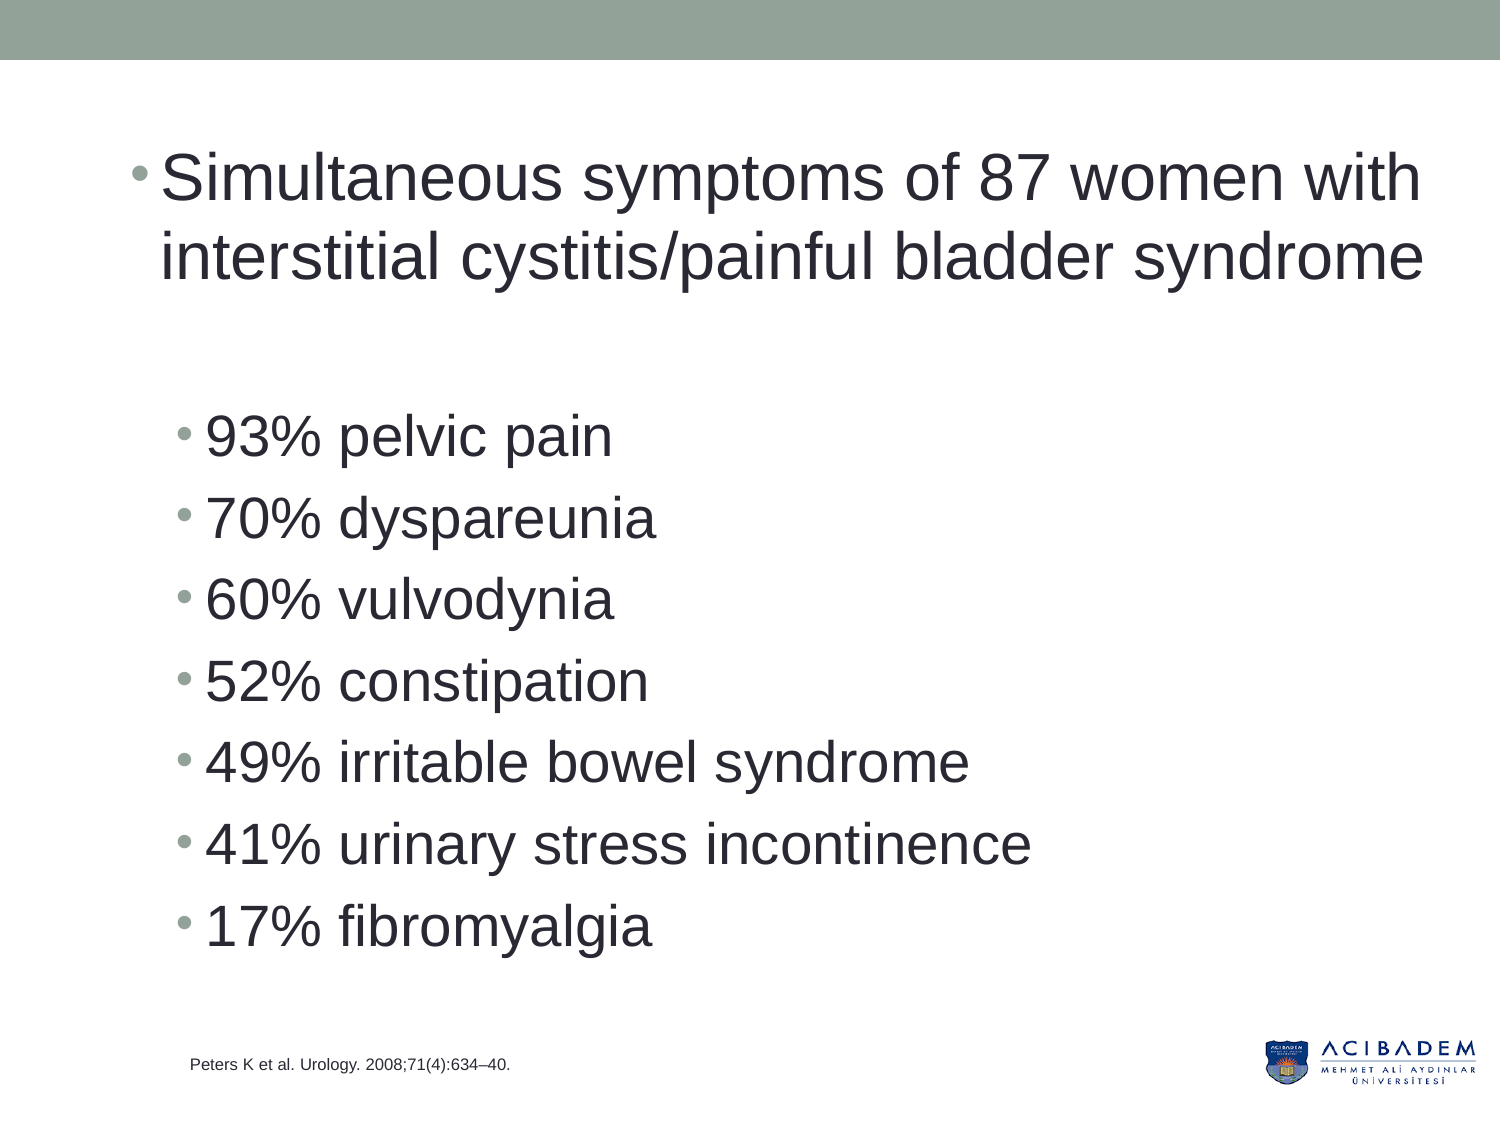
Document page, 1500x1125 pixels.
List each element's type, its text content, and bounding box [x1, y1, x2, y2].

list Simultaneous symptoms of 87 women with interstitial cystitis/painful bladder syndrome 93% pelvic pain 70% dyspareunia 60% vulvodynia 52% constipation 49% irritable bowel syndrome 41% urinary stress incontinence 17% fibromyalgia [115, 125, 1500, 1024]
text_box Peters K et al. Urology. 2008;71(4):634–40. [174, 1046, 531, 1102]
picture [1247, 1015, 1500, 1125]
